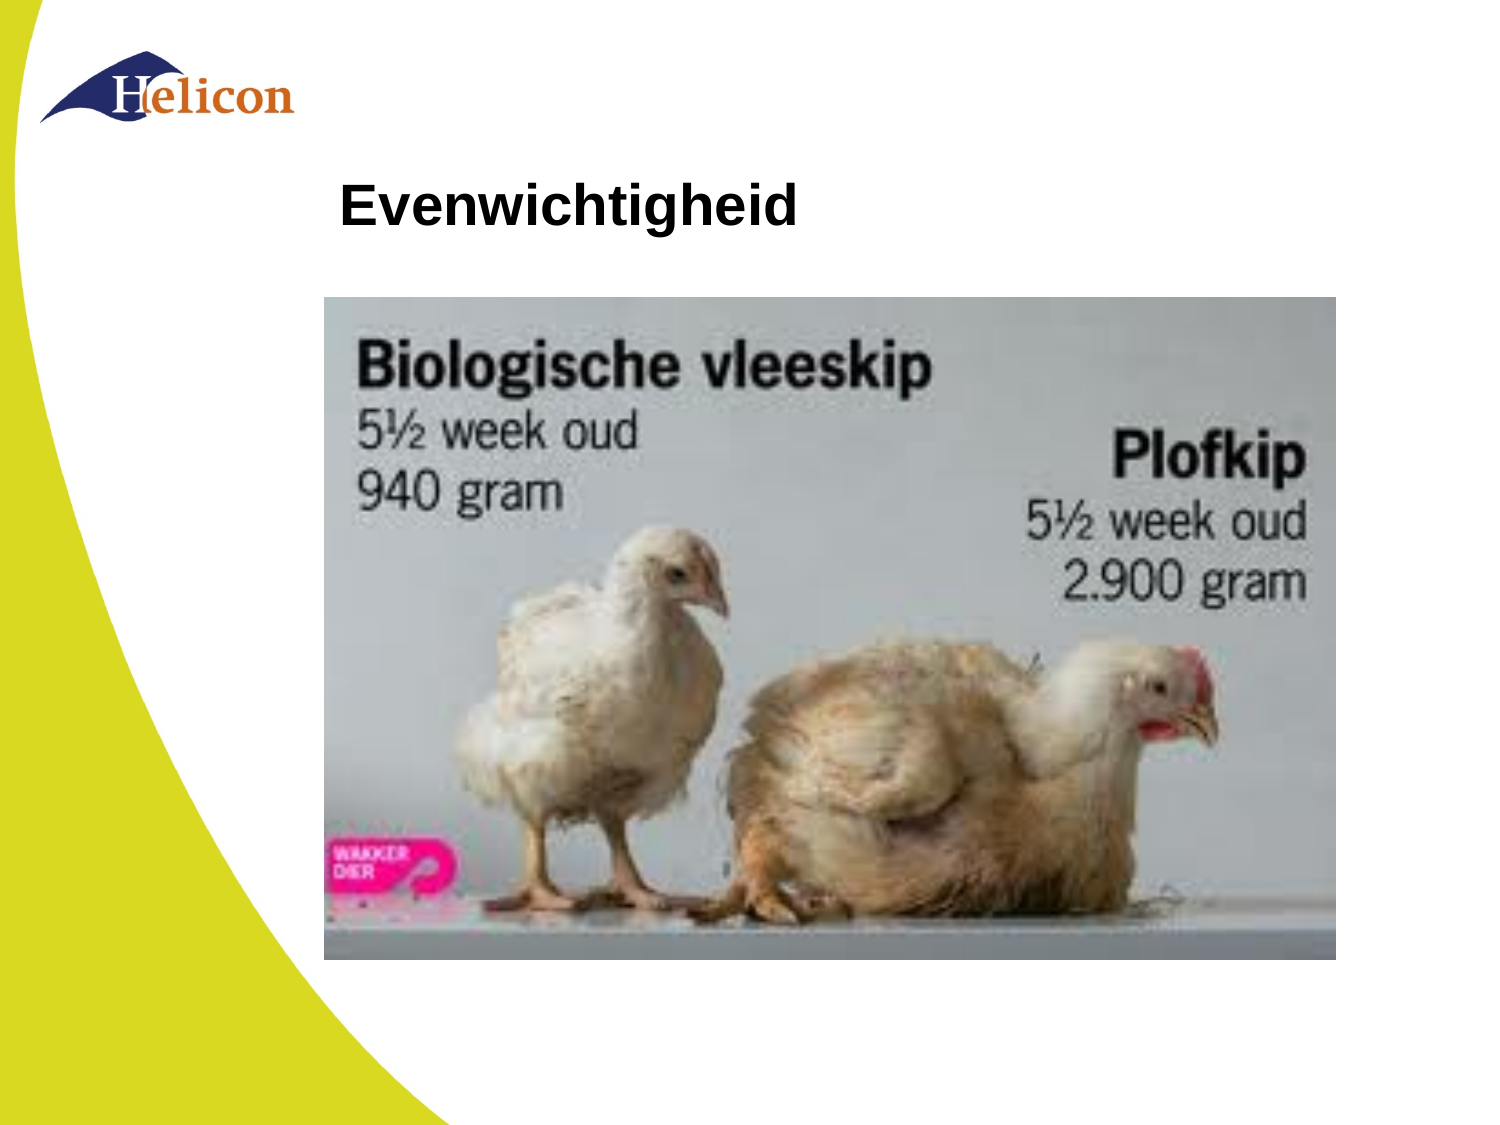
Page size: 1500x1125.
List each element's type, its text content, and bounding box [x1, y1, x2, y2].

title Evenwichtigheid [324, 149, 1415, 256]
picture [0, 0, 1500, 1125]
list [324, 297, 1336, 961]
